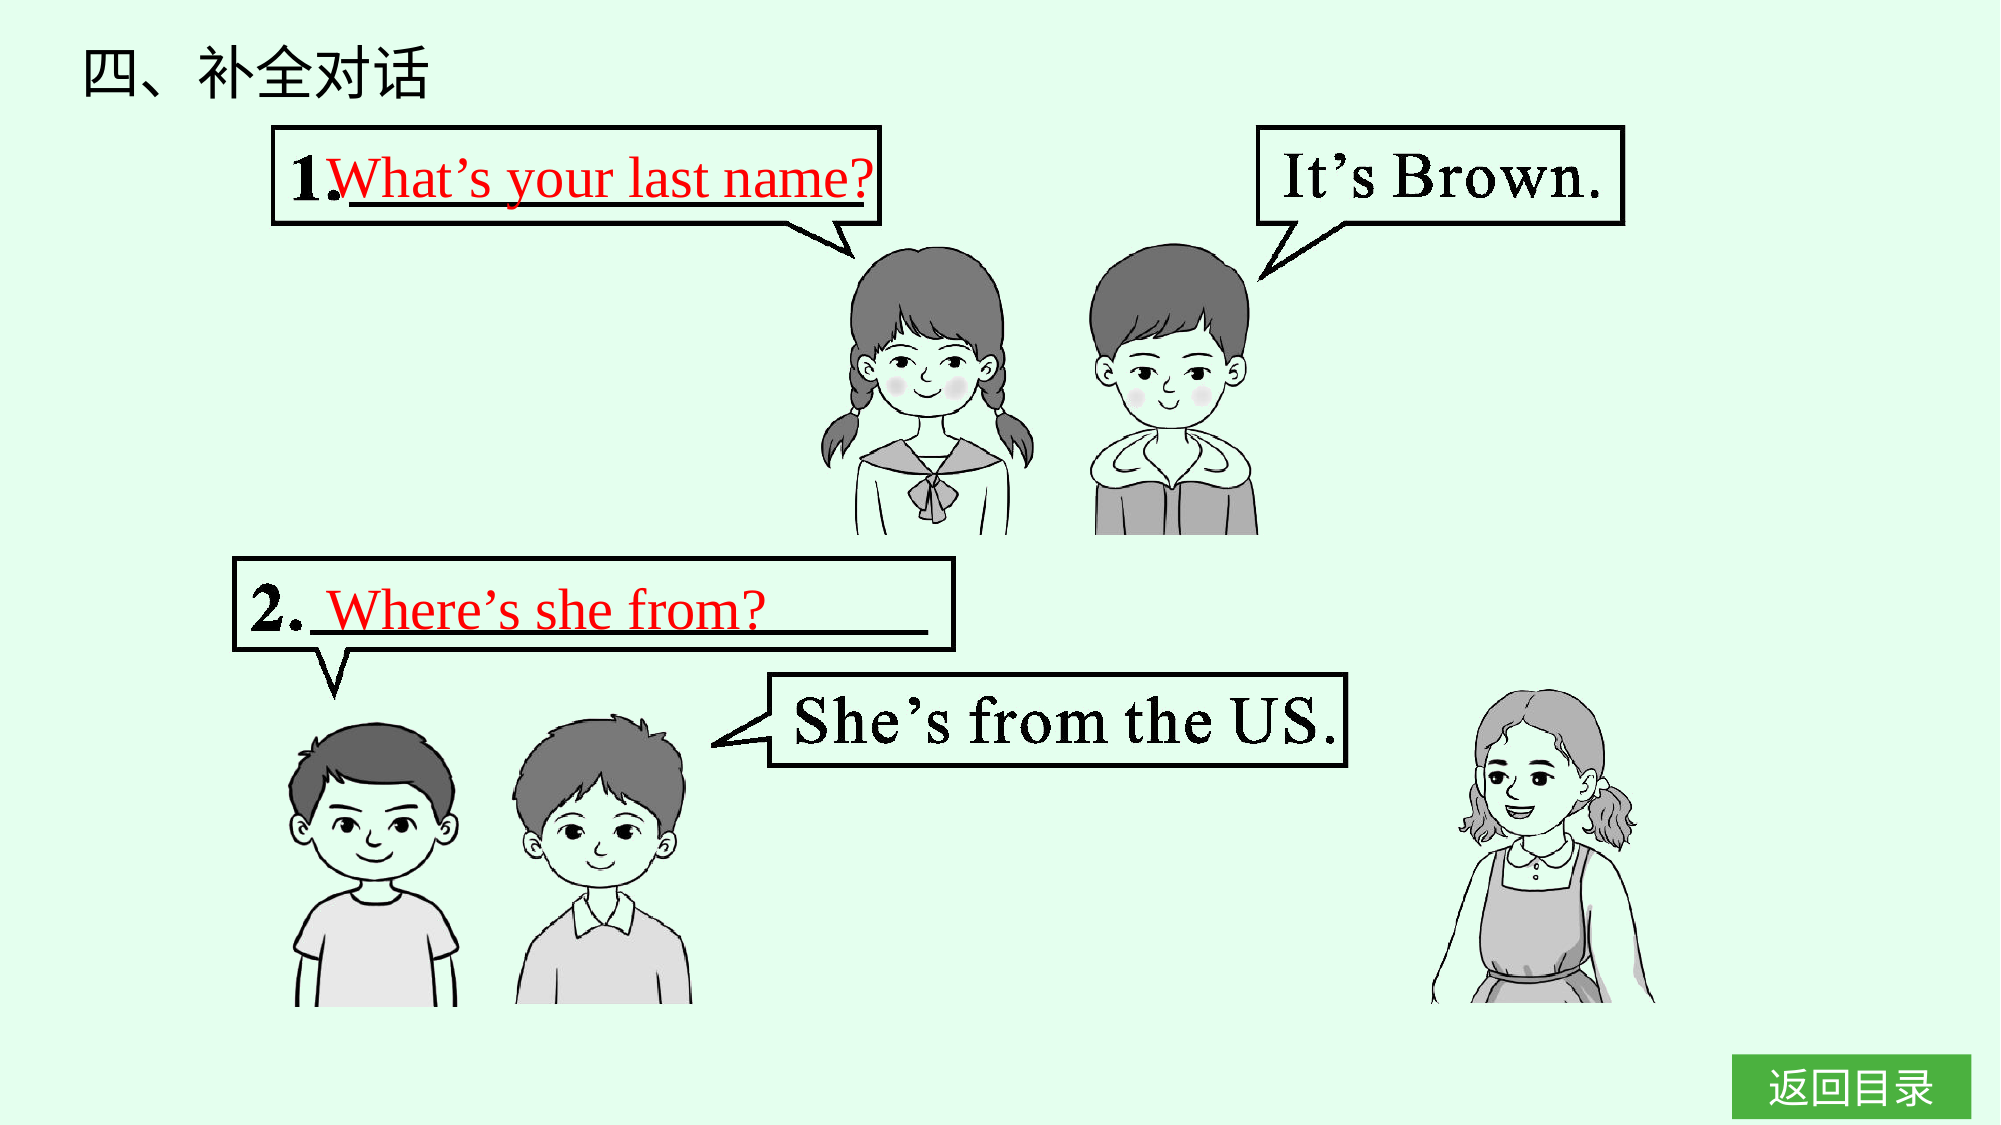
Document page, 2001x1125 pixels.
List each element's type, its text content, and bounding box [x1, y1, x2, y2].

text_box 四、补全对话 [66, 8, 459, 114]
picture [228, 549, 1670, 1011]
picture [266, 120, 1632, 541]
